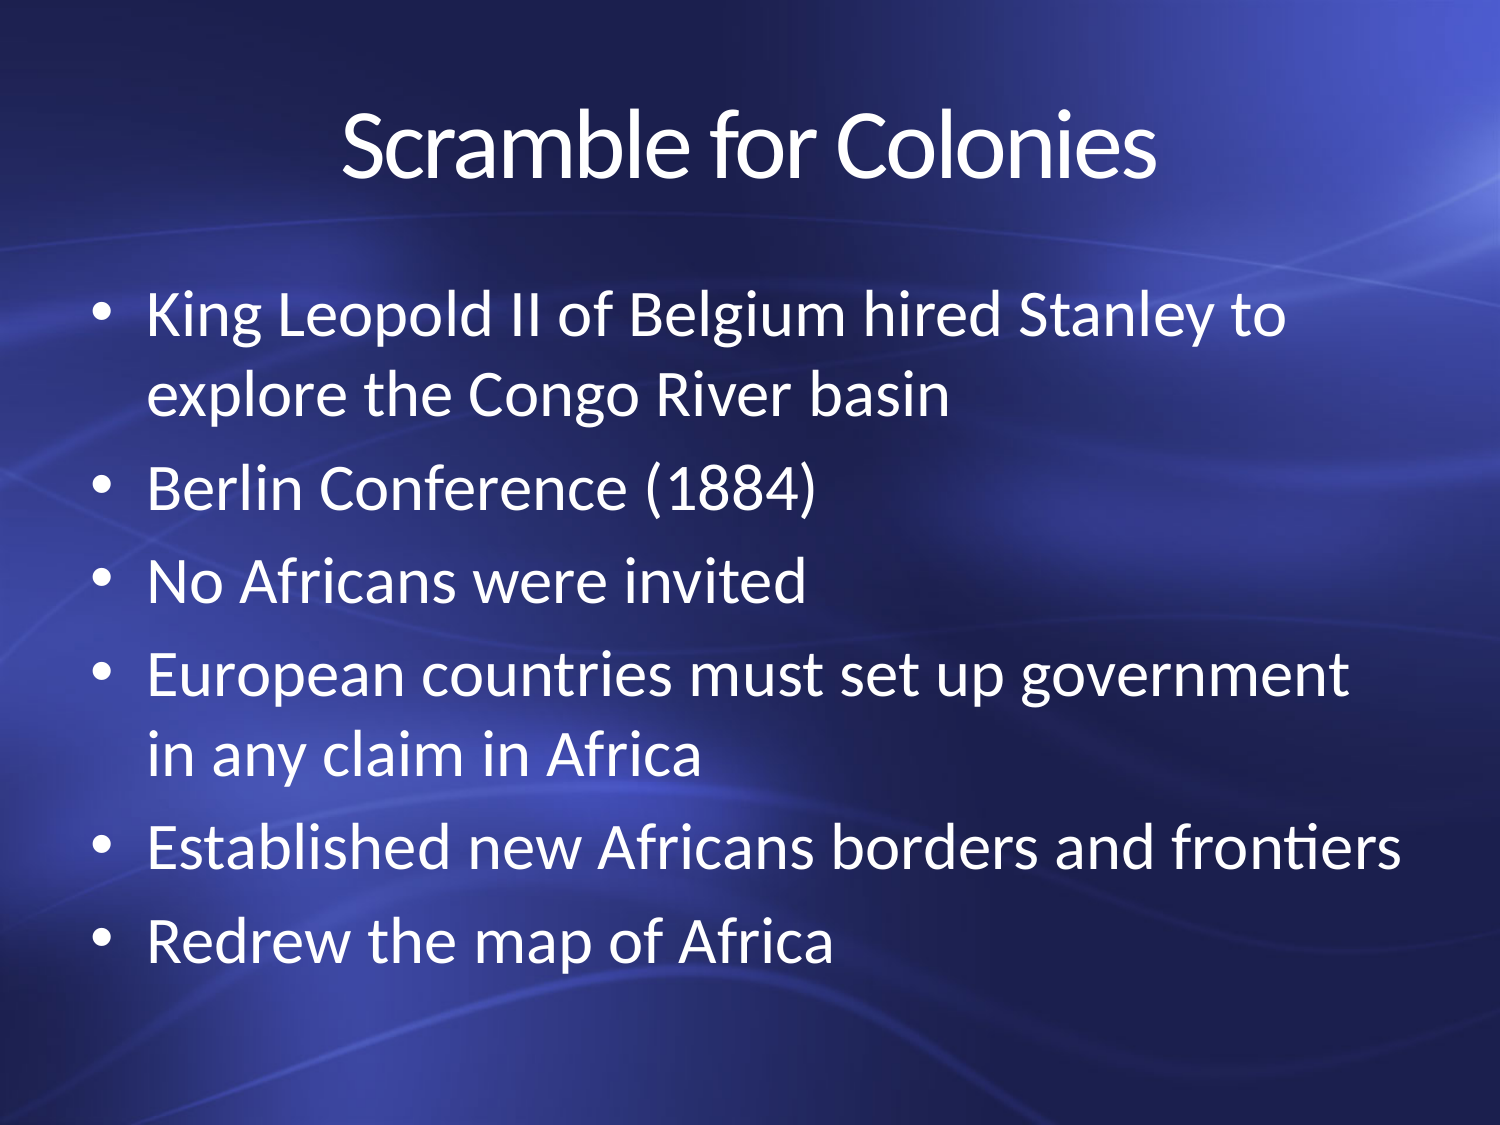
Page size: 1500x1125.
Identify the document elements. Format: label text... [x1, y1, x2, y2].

list King Leopold II of Belgium hired Stanley to explore the Congo River basin Berlin Conference (1884) No Africans were invited European countries must set up government in any claim in Africa Established new Africans borders and frontiers Redrew the map of Africa [75, 262, 1425, 1005]
title Scramble for Colonies [75, 45, 1425, 233]
picture [0, 0, 1500, 1125]
